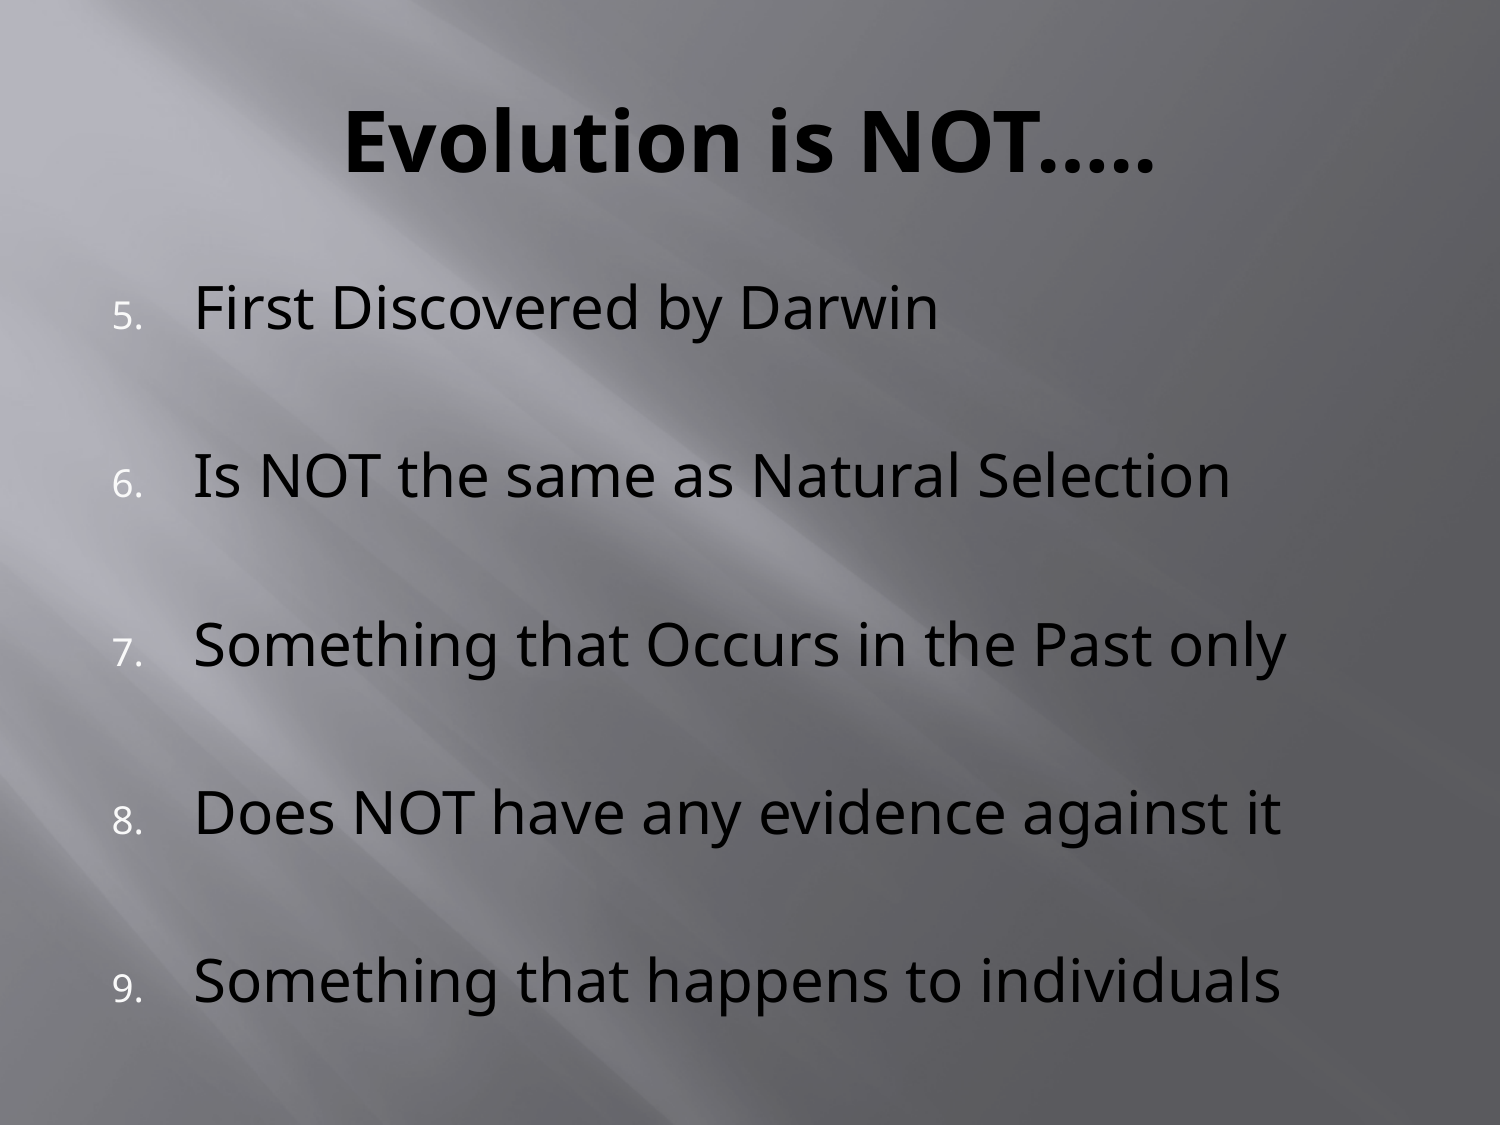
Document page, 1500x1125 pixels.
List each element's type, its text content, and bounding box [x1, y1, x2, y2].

title Evolution is NOT….. [75, 45, 1425, 233]
list First Discovered by Darwin Is NOT the same as Natural Selection Something that Occurs in the Past only Does NOT have any evidence against it Something that happens to individuals [75, 262, 1425, 1035]
